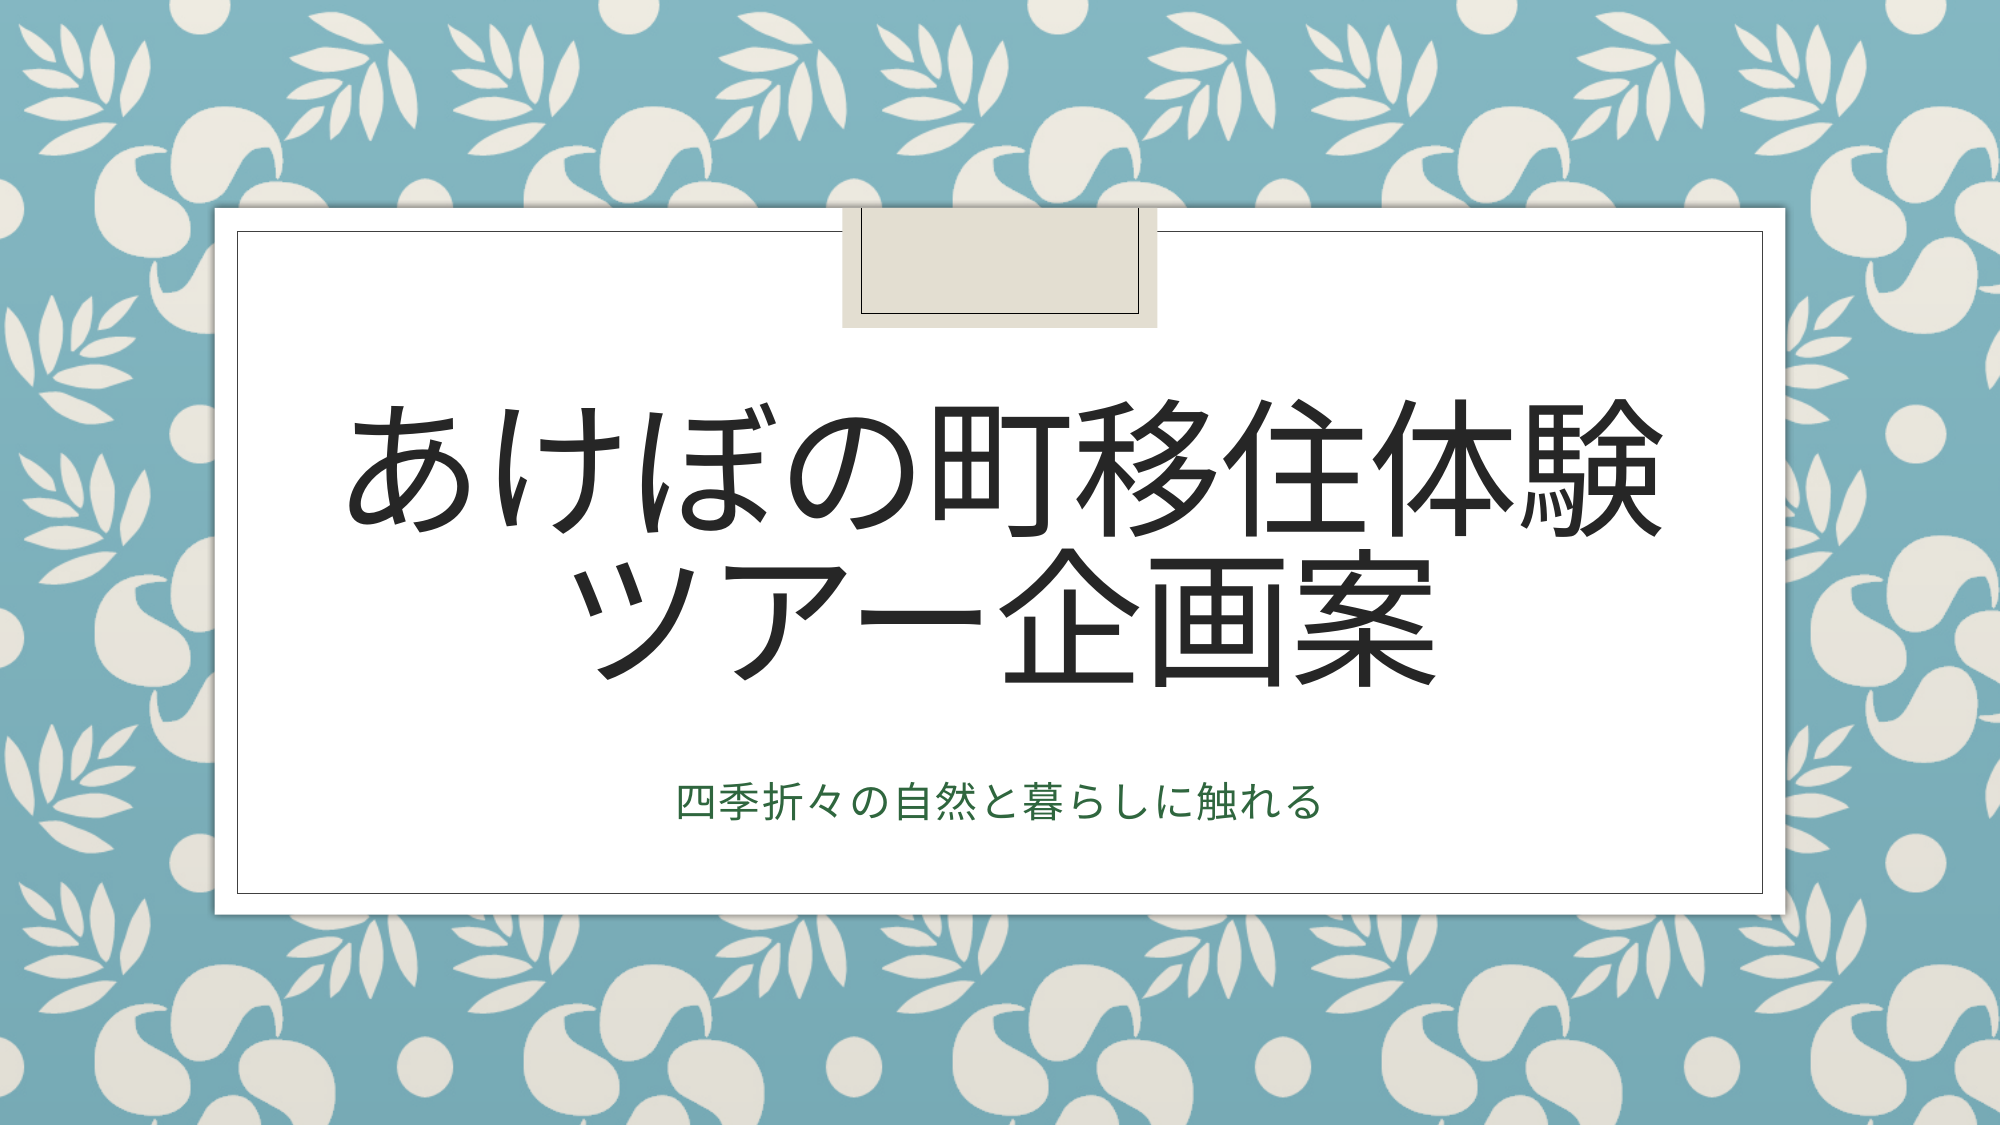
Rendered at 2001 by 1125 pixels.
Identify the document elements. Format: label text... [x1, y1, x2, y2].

title あけぼの町移住体験 ツアー企画案 [256, 343, 1744, 768]
subtitle 四季折々の自然と暮らしに触れる [256, 768, 1745, 844]
